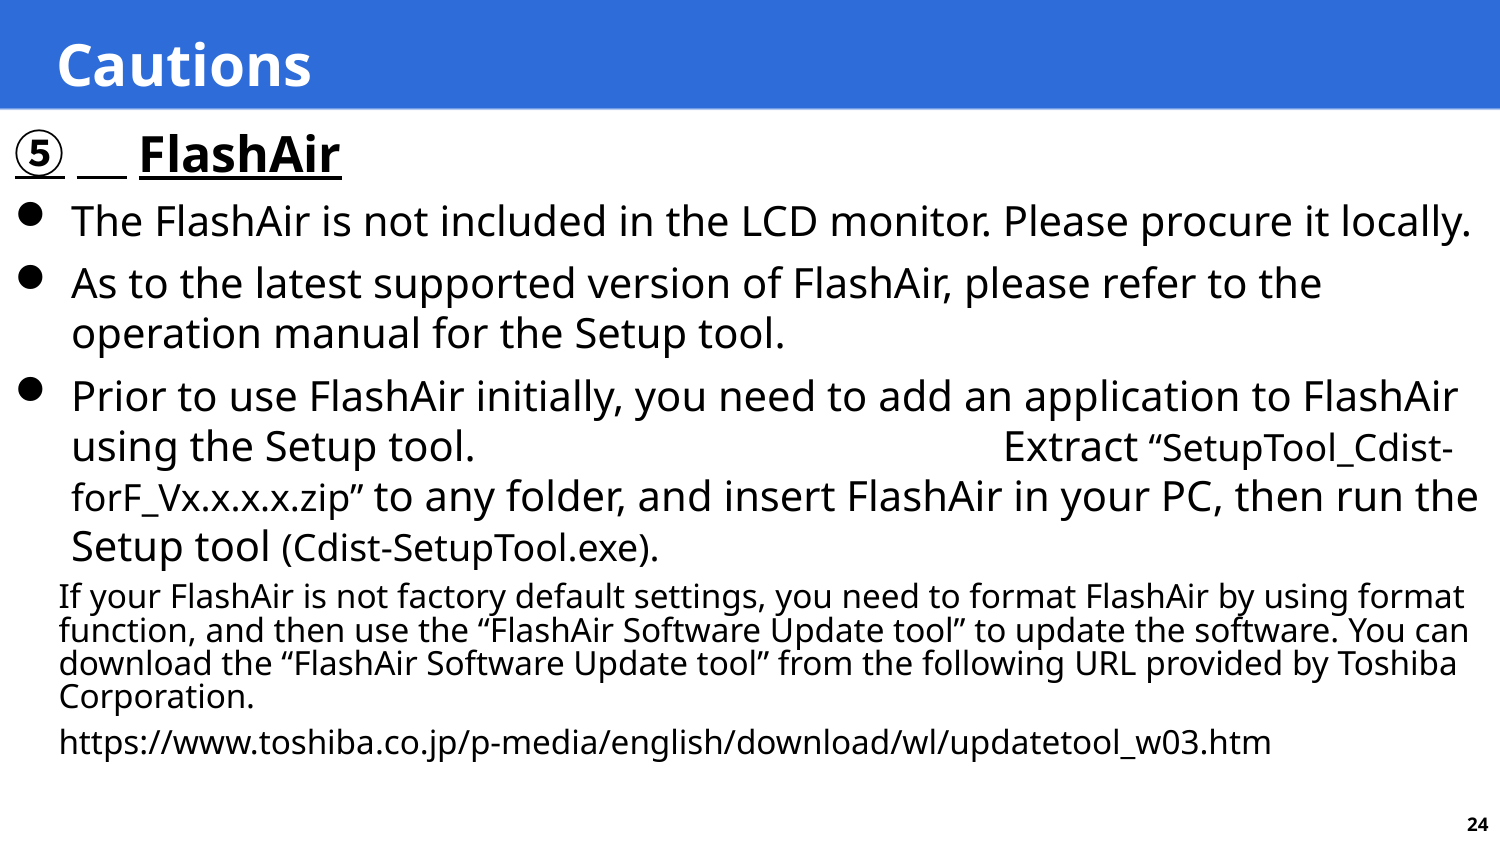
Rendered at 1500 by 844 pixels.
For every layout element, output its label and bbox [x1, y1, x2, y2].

text_box [0, 0, 1500, 844]
